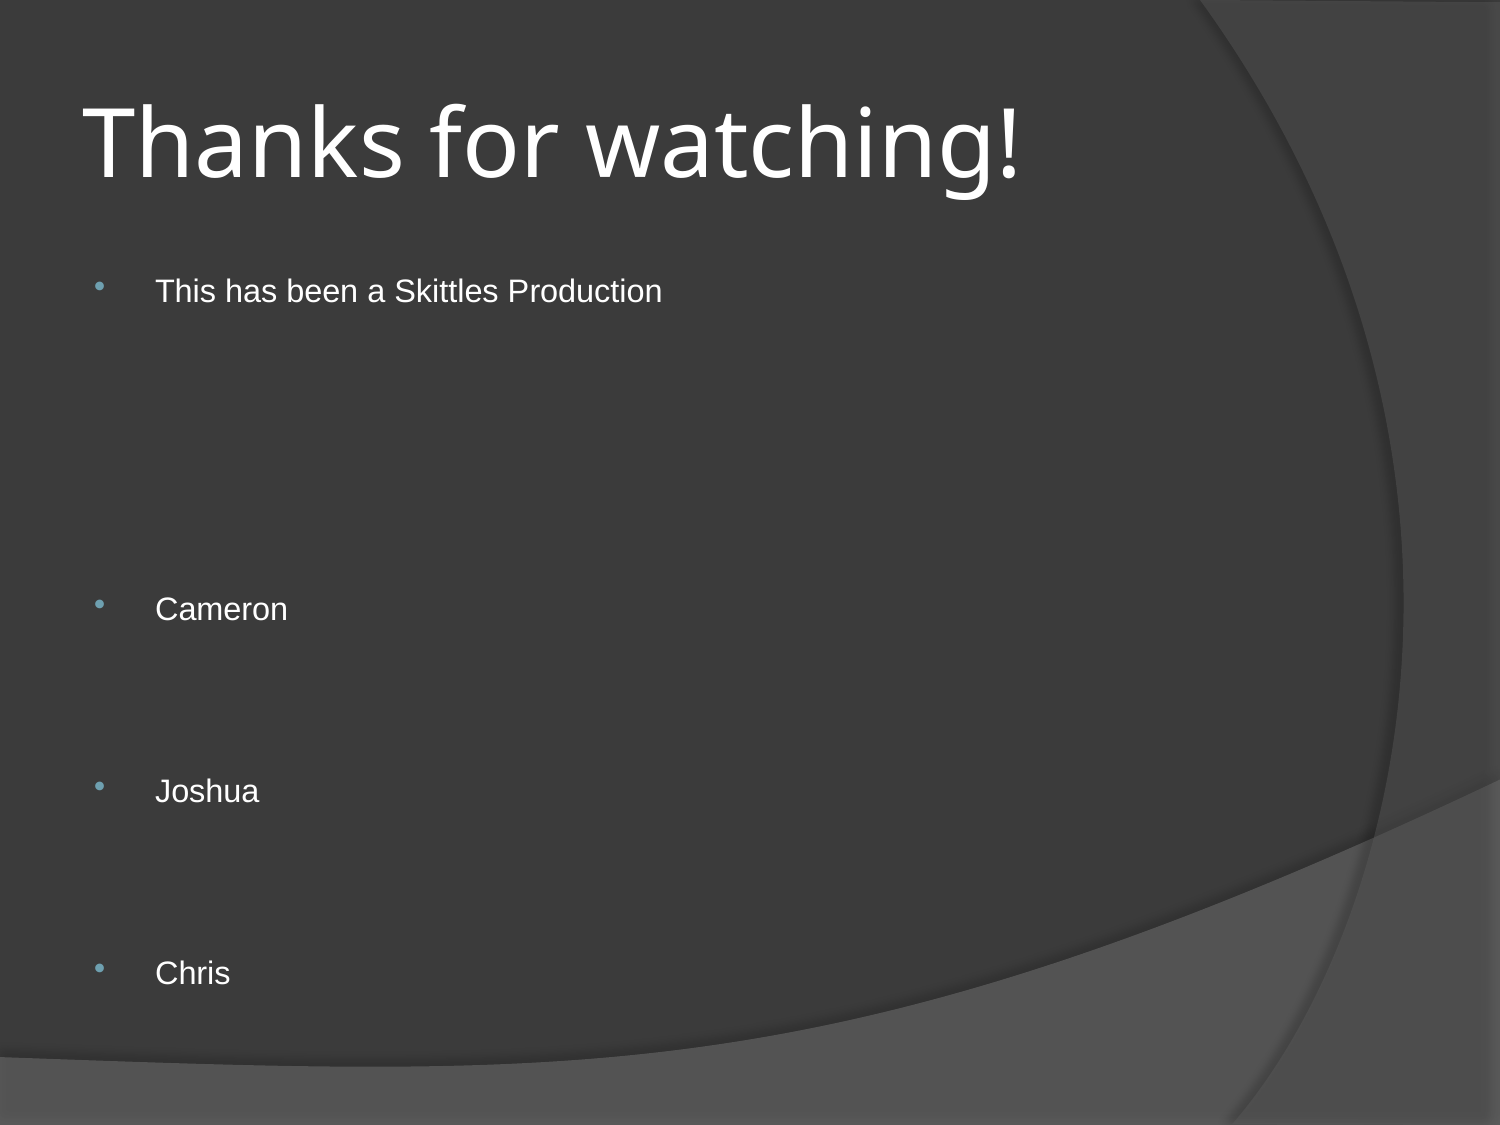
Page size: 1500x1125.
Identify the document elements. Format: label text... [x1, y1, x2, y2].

title Thanks for watching! [75, 45, 1300, 233]
list This has been a Skittles Production Cameron Joshua Chris [75, 262, 1300, 1005]
